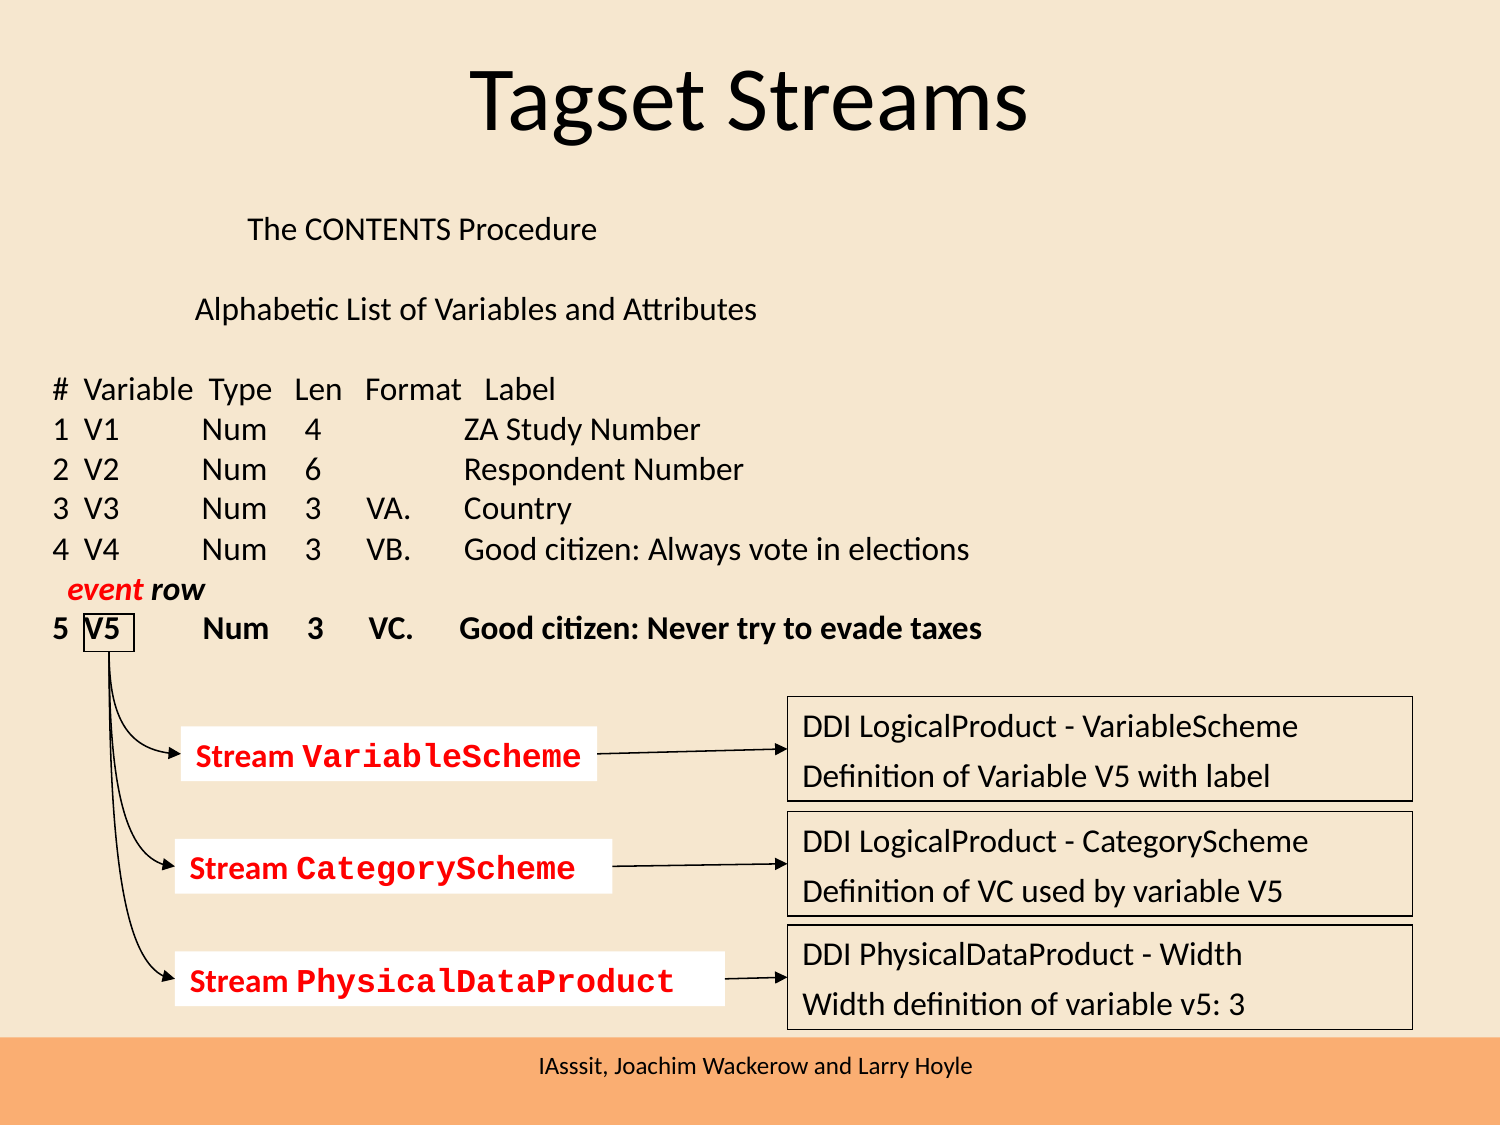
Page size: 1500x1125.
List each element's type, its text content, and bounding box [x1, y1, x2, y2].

text_box [84, 614, 135, 652]
title Tagset Streams [75, 0, 1425, 188]
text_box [602, 696, 1413, 806]
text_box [724, 924, 1413, 1035]
footer IAsssit, Joachim Wackerow and Larry Hoyle [399, 1042, 1113, 1103]
text_box The CONTENTS Procedure Alphabetic List of Variables and Attributes # Variable Type Len Format Label 1 V1 Num 4 ZA Study Number 2 V2 Num 6 Respondent Number 3 V3 Num 3 VA. Country 4 V4 Num 3 VB. Good citizen: Always vote in elections event row 5 V5 Num 3 VC. Good citizen: Never try to evade taxes [37, 199, 1188, 654]
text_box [108, 651, 726, 1007]
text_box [612, 811, 1413, 921]
